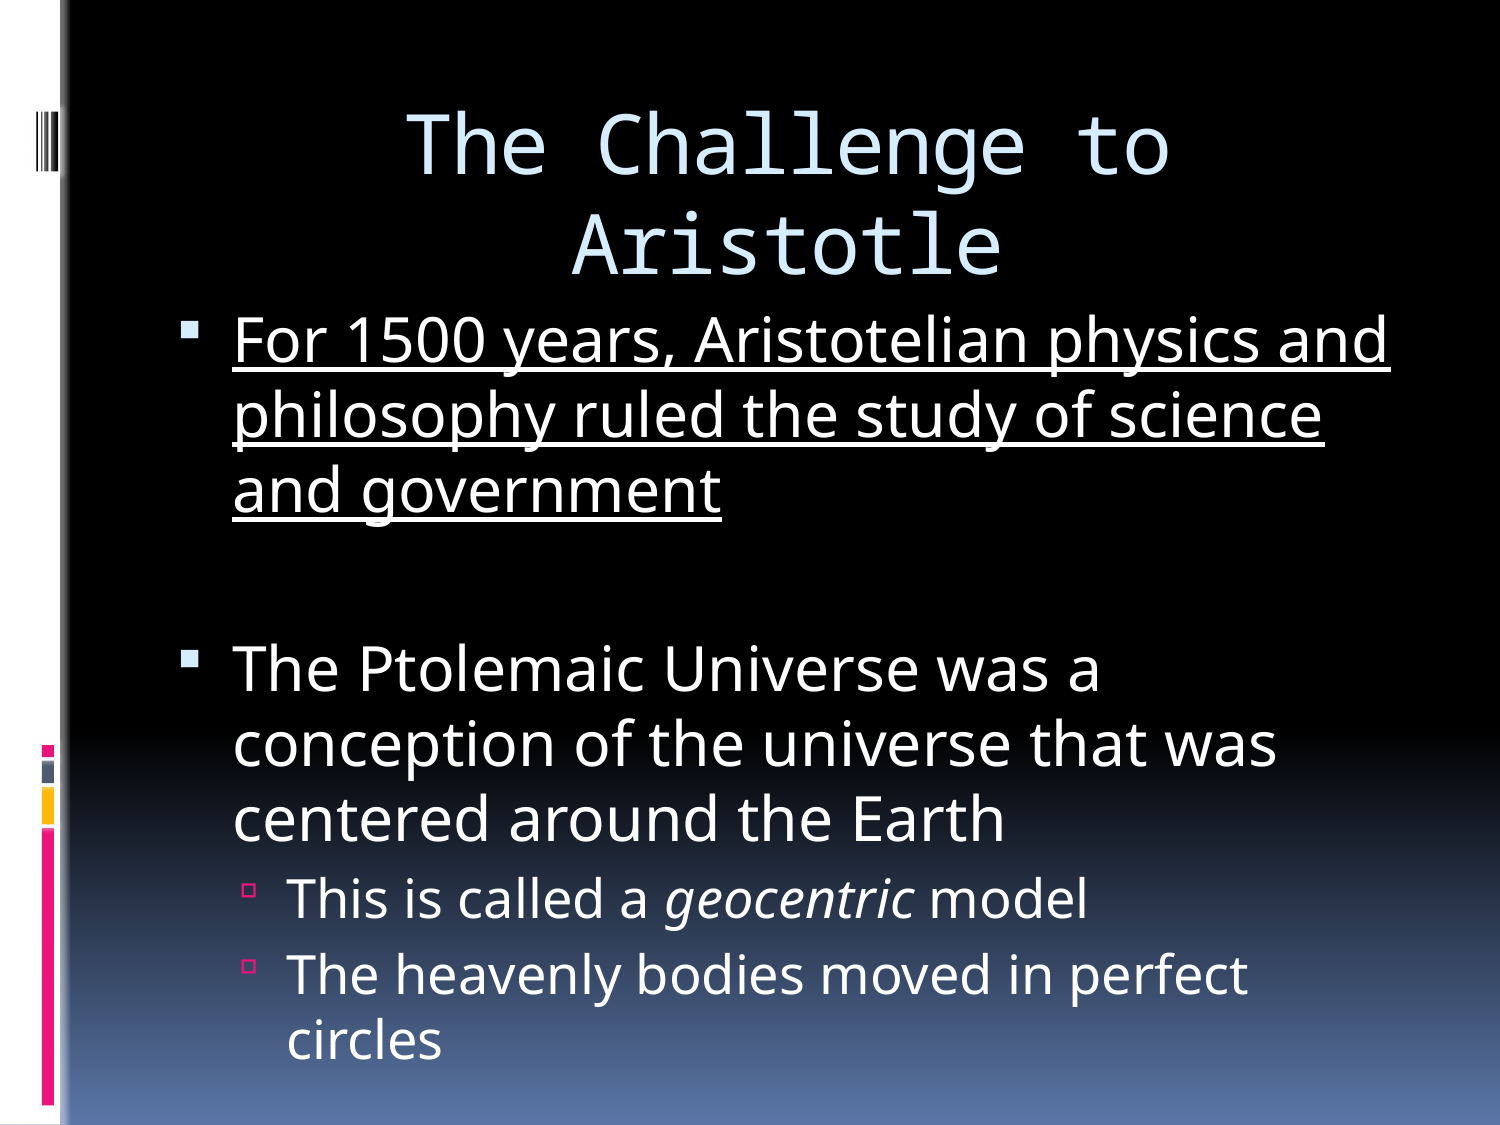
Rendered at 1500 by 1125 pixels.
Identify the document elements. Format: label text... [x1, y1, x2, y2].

list For 1500 years, Aristotelian physics and philosophy ruled the study of science and government The Ptolemaic Universe was a conception of the universe that was centered around the Earth This is called a geocentric model The heavenly bodies moved in perfect circles [150, 292, 1425, 1043]
title The Challenge to Aristotle [150, 83, 1425, 234]
